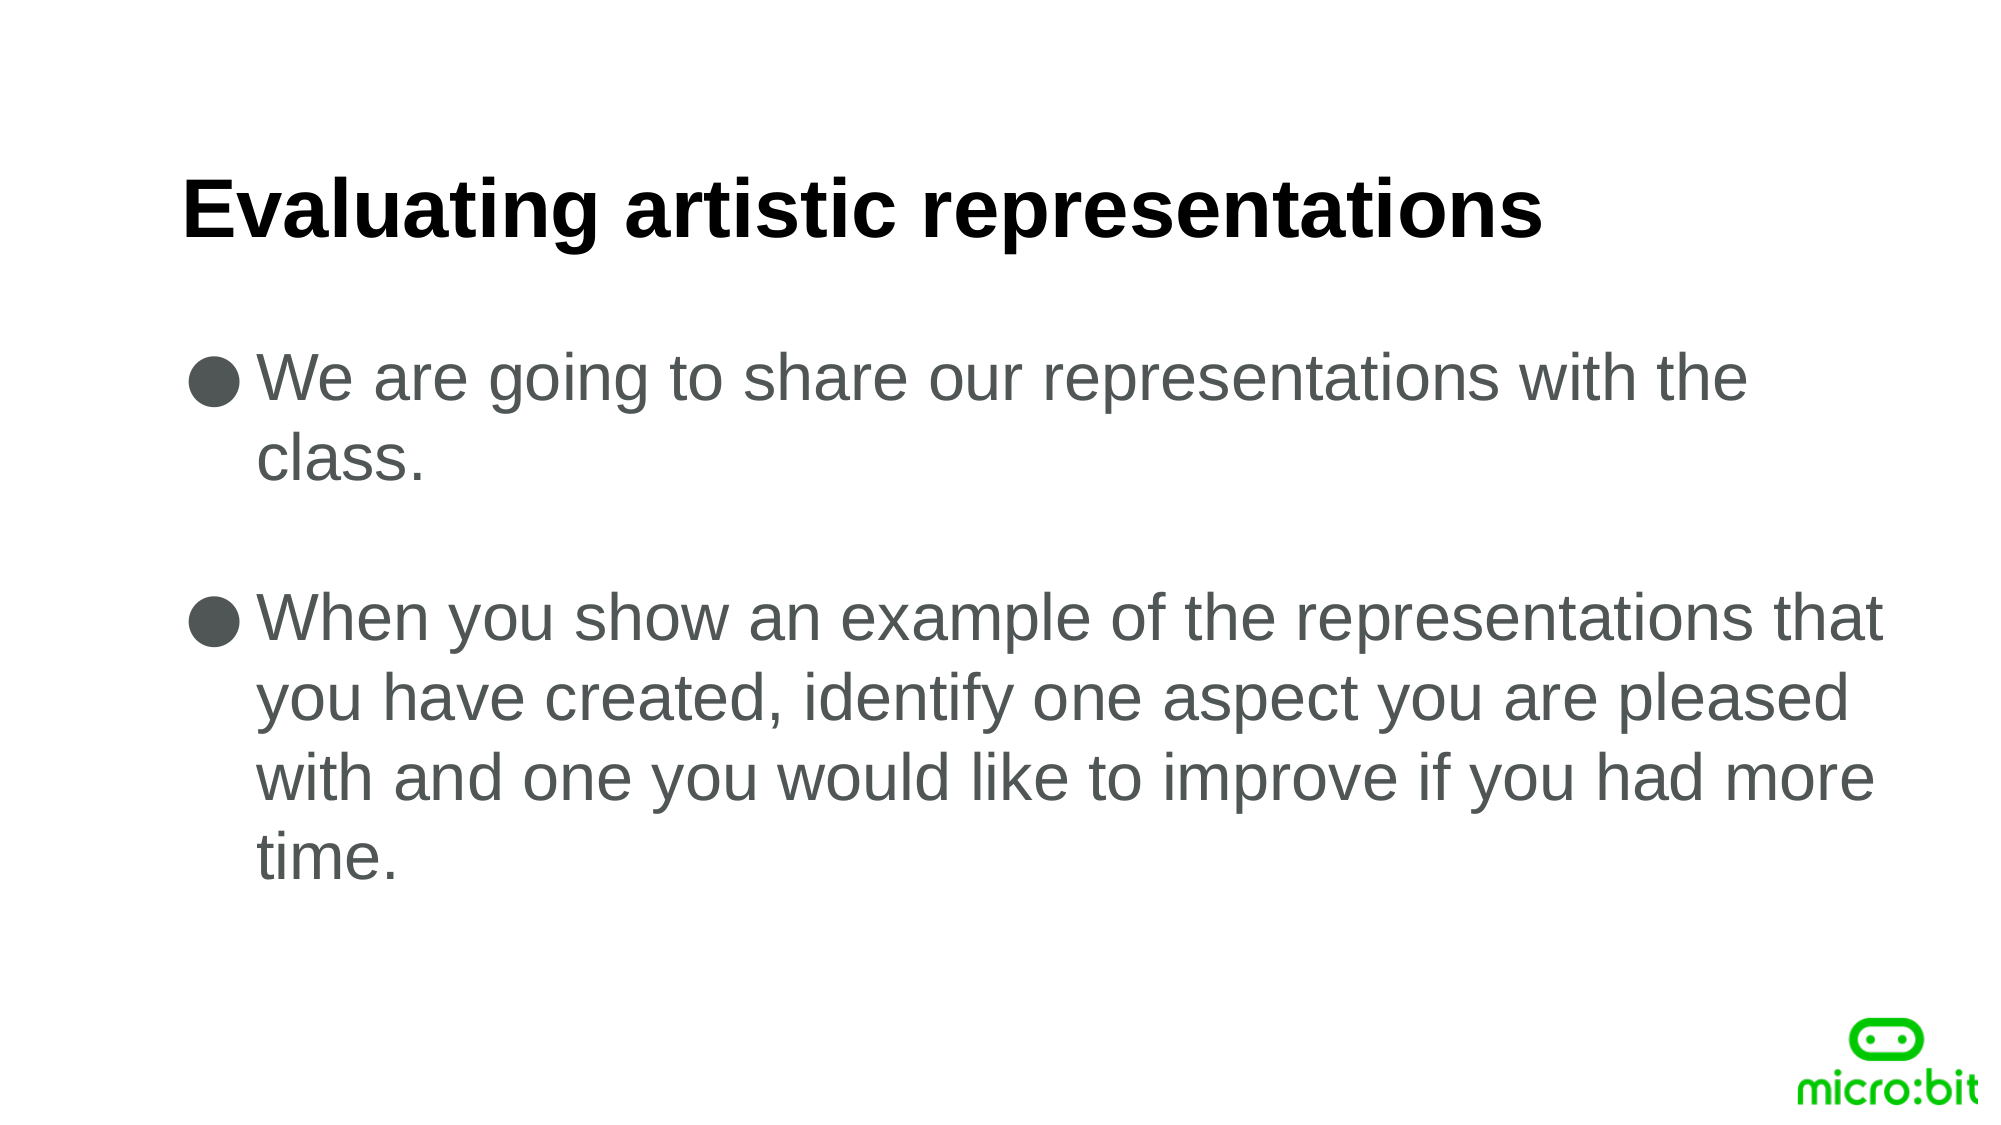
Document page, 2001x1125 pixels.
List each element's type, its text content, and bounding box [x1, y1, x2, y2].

picture [1797, 1017, 1978, 1106]
text_box Evaluating artistic representations We are going to share our representations with the class. When you show an example of the representations that you have created, identify one aspect you are pleased with and one you would like to improve if you had more time. [166, 60, 1918, 884]
